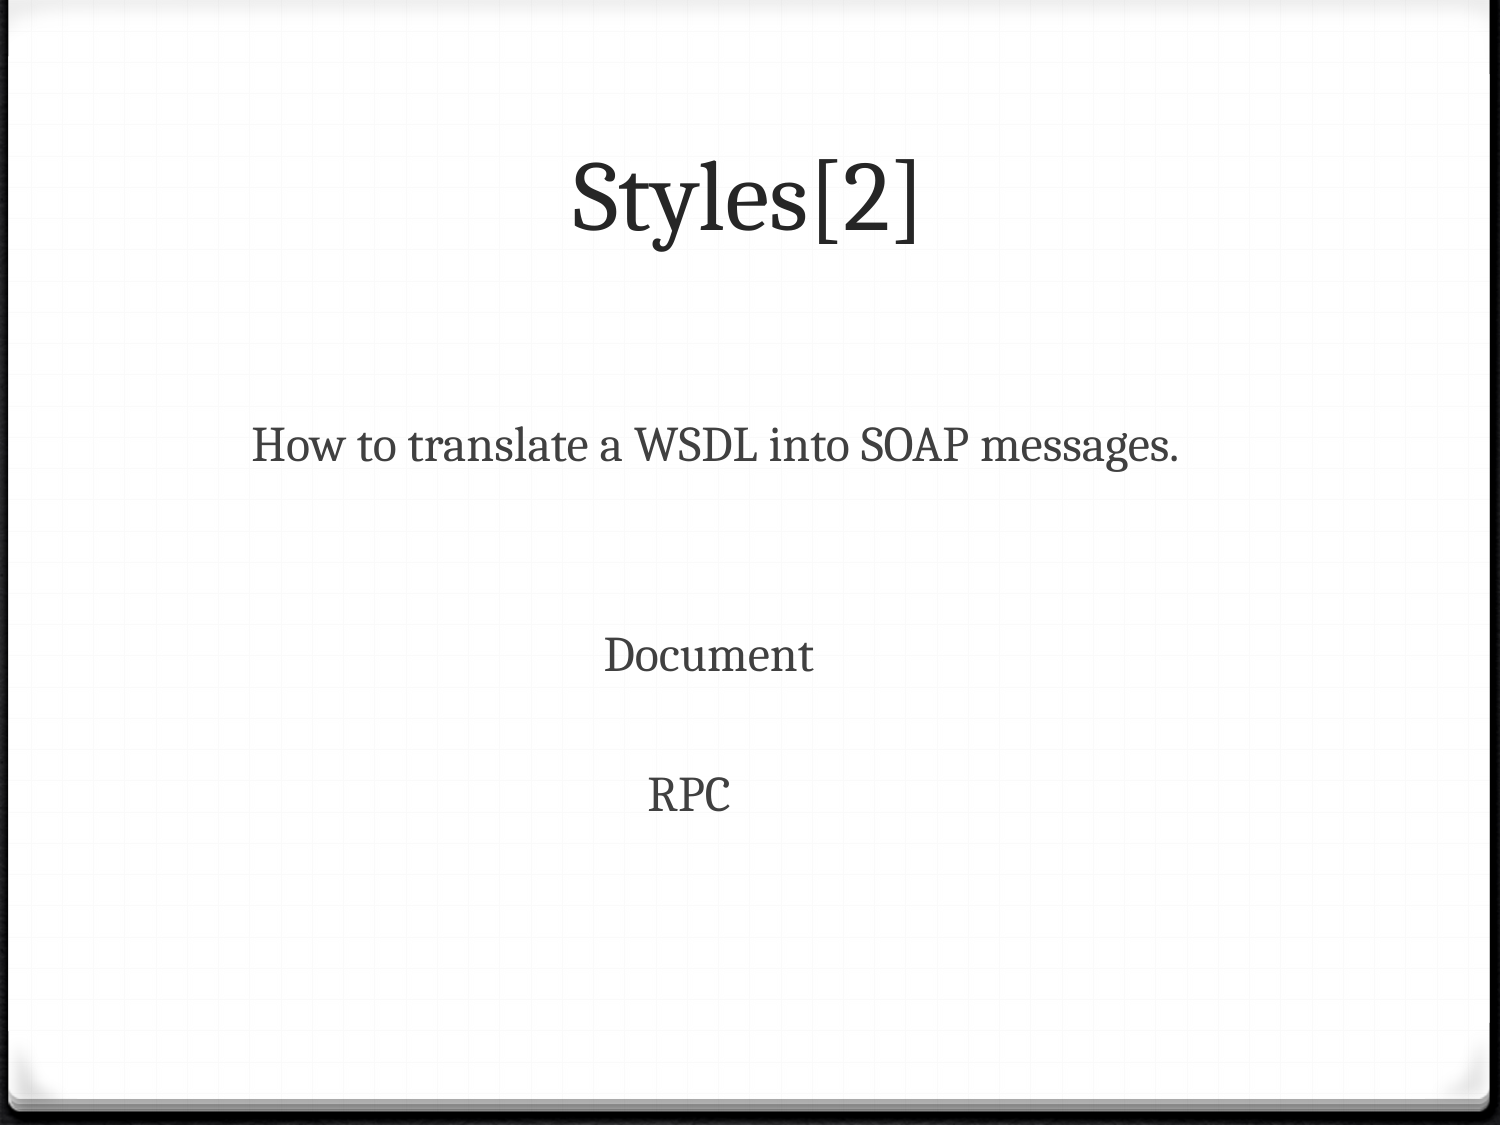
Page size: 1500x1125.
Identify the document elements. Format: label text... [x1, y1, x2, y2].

list How to translate a WSDL into SOAP messages. Document RPC [137, 334, 1363, 983]
picture [0, 0, 1500, 1125]
title Styles[2] [90, 71, 1410, 309]
